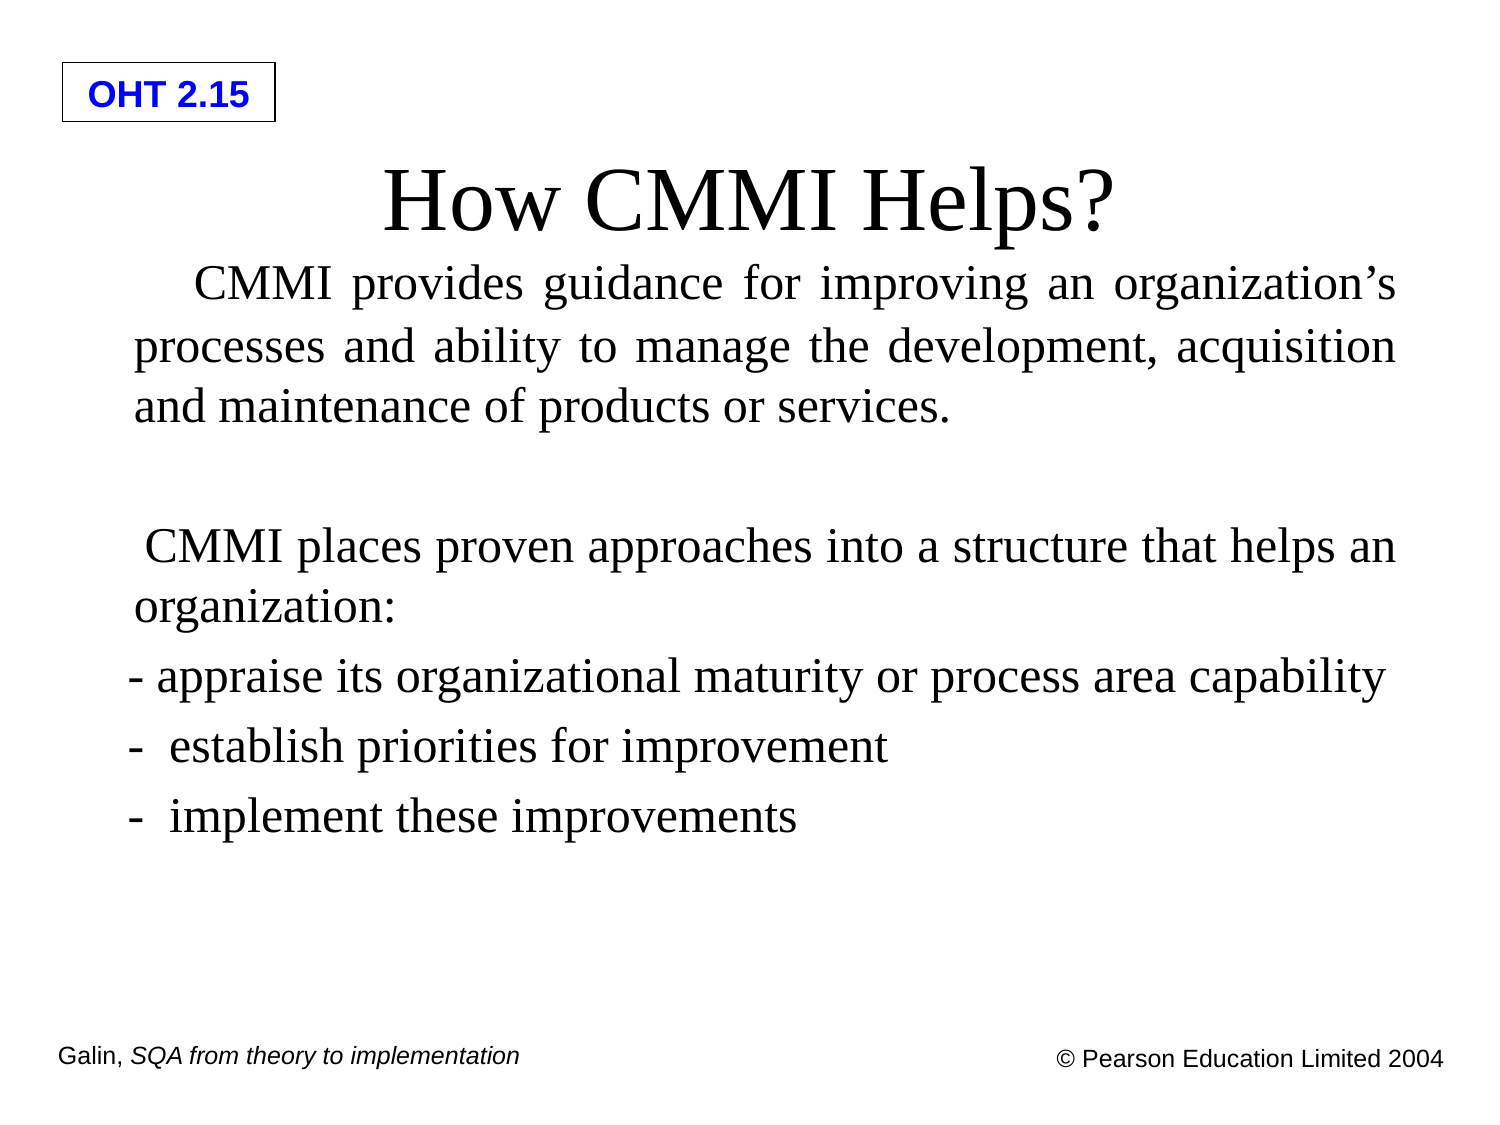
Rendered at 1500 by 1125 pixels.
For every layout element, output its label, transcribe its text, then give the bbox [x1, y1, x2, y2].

list CMMI provides guidance for improving an organization’s processes and ability to manage the development, acquisition and maintenance of products or services. CMMI places proven approaches into a structure that helps an organization: - appraise its organizational maturity or process area capability - establish priorities for improvement - implement these improvements [62, 224, 1413, 968]
title How CMMI Helps? [112, 99, 1388, 224]
